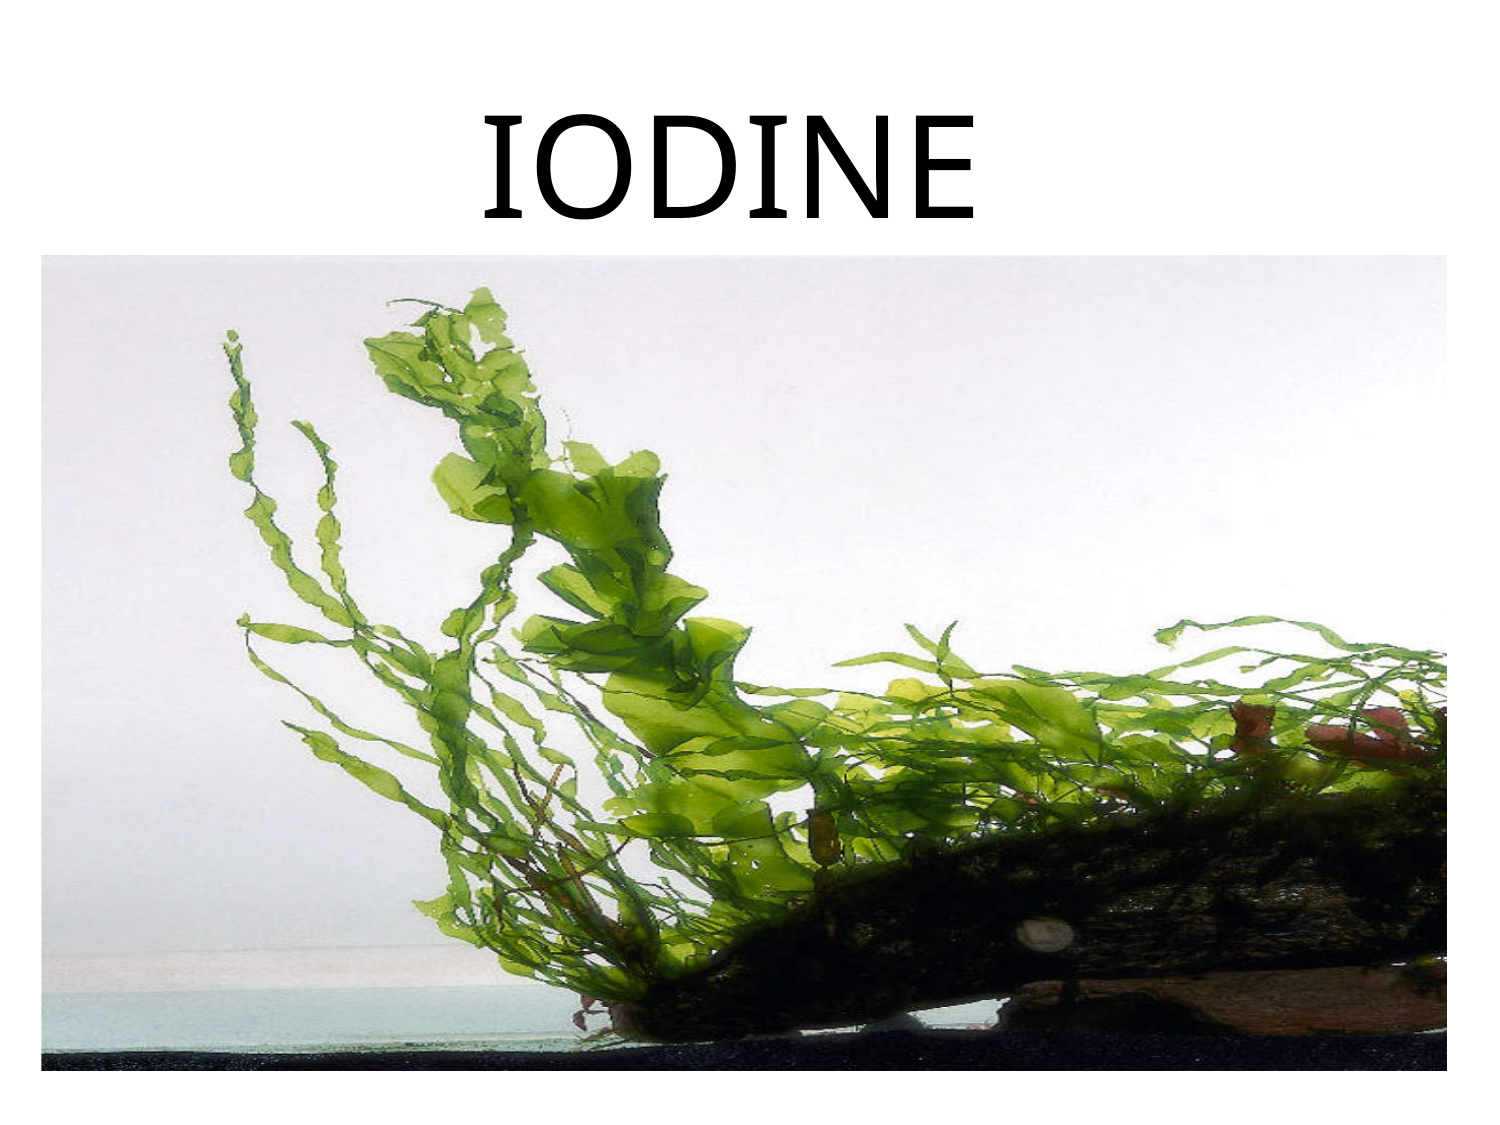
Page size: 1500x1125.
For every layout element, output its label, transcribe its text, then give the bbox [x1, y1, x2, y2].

picture [41, 255, 1448, 1071]
title IODINE [88, 66, 1412, 253]
